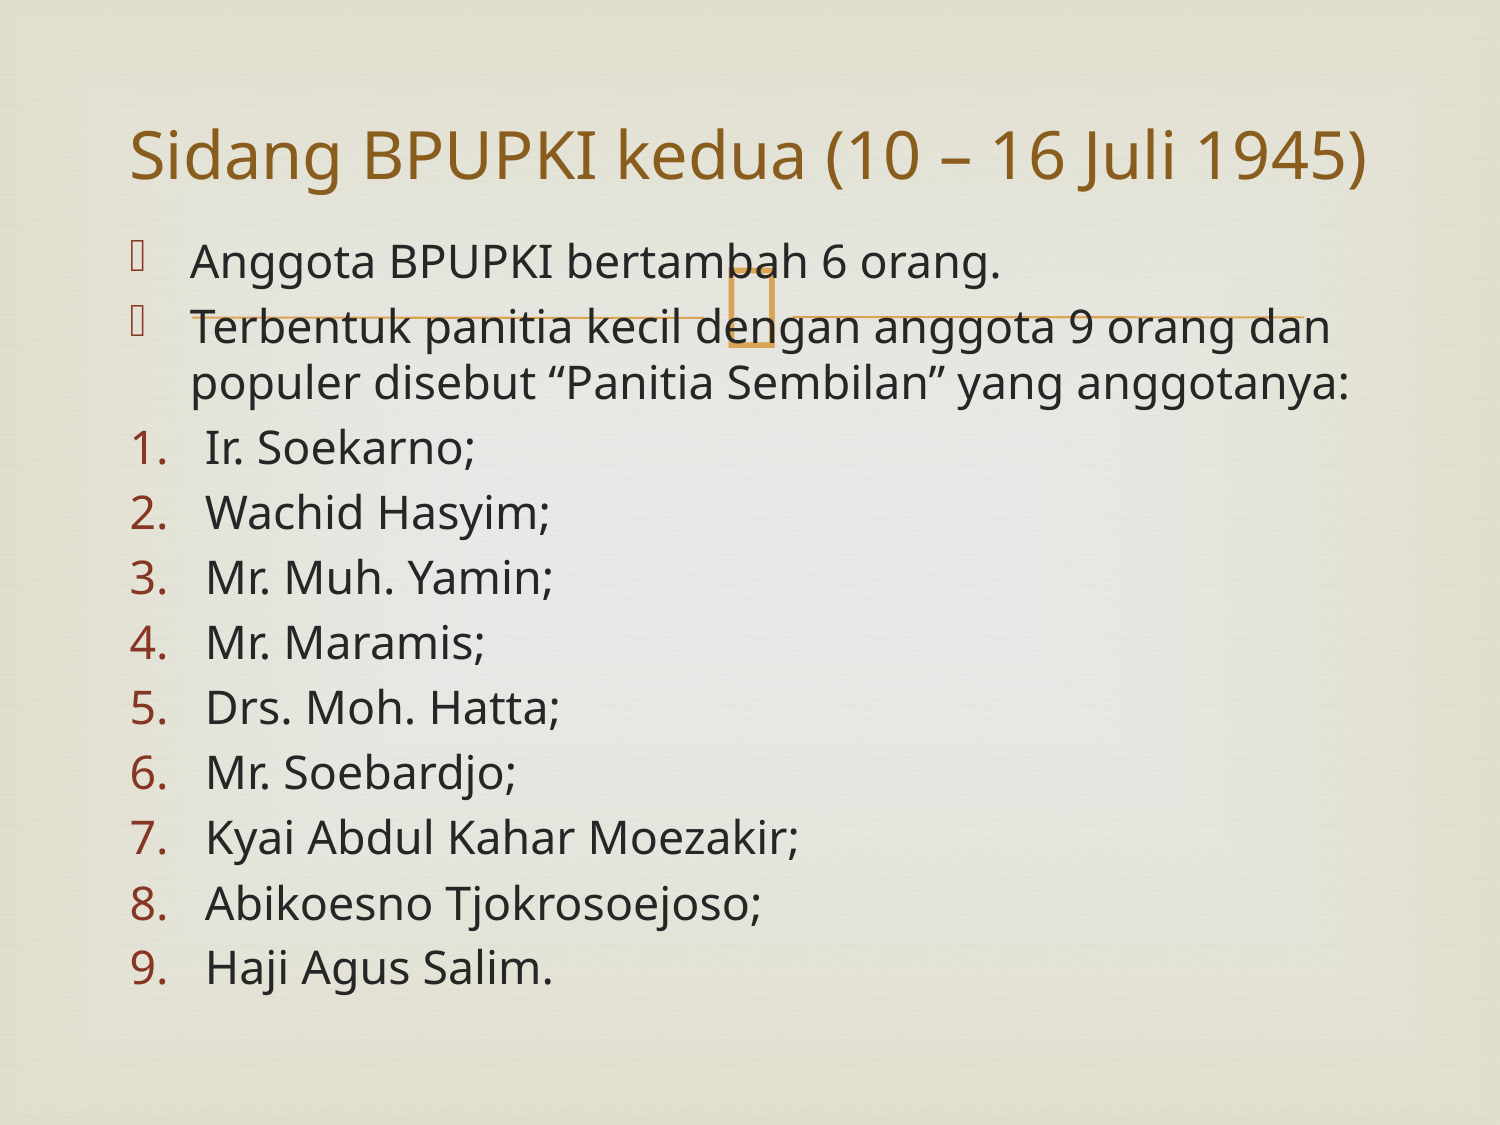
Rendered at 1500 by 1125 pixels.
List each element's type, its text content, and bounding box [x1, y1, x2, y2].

title Sidang BPUPKI kedua (10 – 16 Juli 1945) [112, 93, 1386, 213]
list Anggota BPUPKI bertambah 6 orang. Terbentuk panitia kecil dengan anggota 9 orang dan populer disebut “Panitia Sembilan” yang anggotanya: Ir. Soekarno; Wachid Hasyim; Mr. Muh. Yamin; Mr. Maramis; Drs. Moh. Hatta; Mr. Soebardjo; Kyai Abdul Kahar Moezakir; Abikoesno Tjokrosoejoso; Haji Agus Salim. [114, 224, 1386, 1050]
